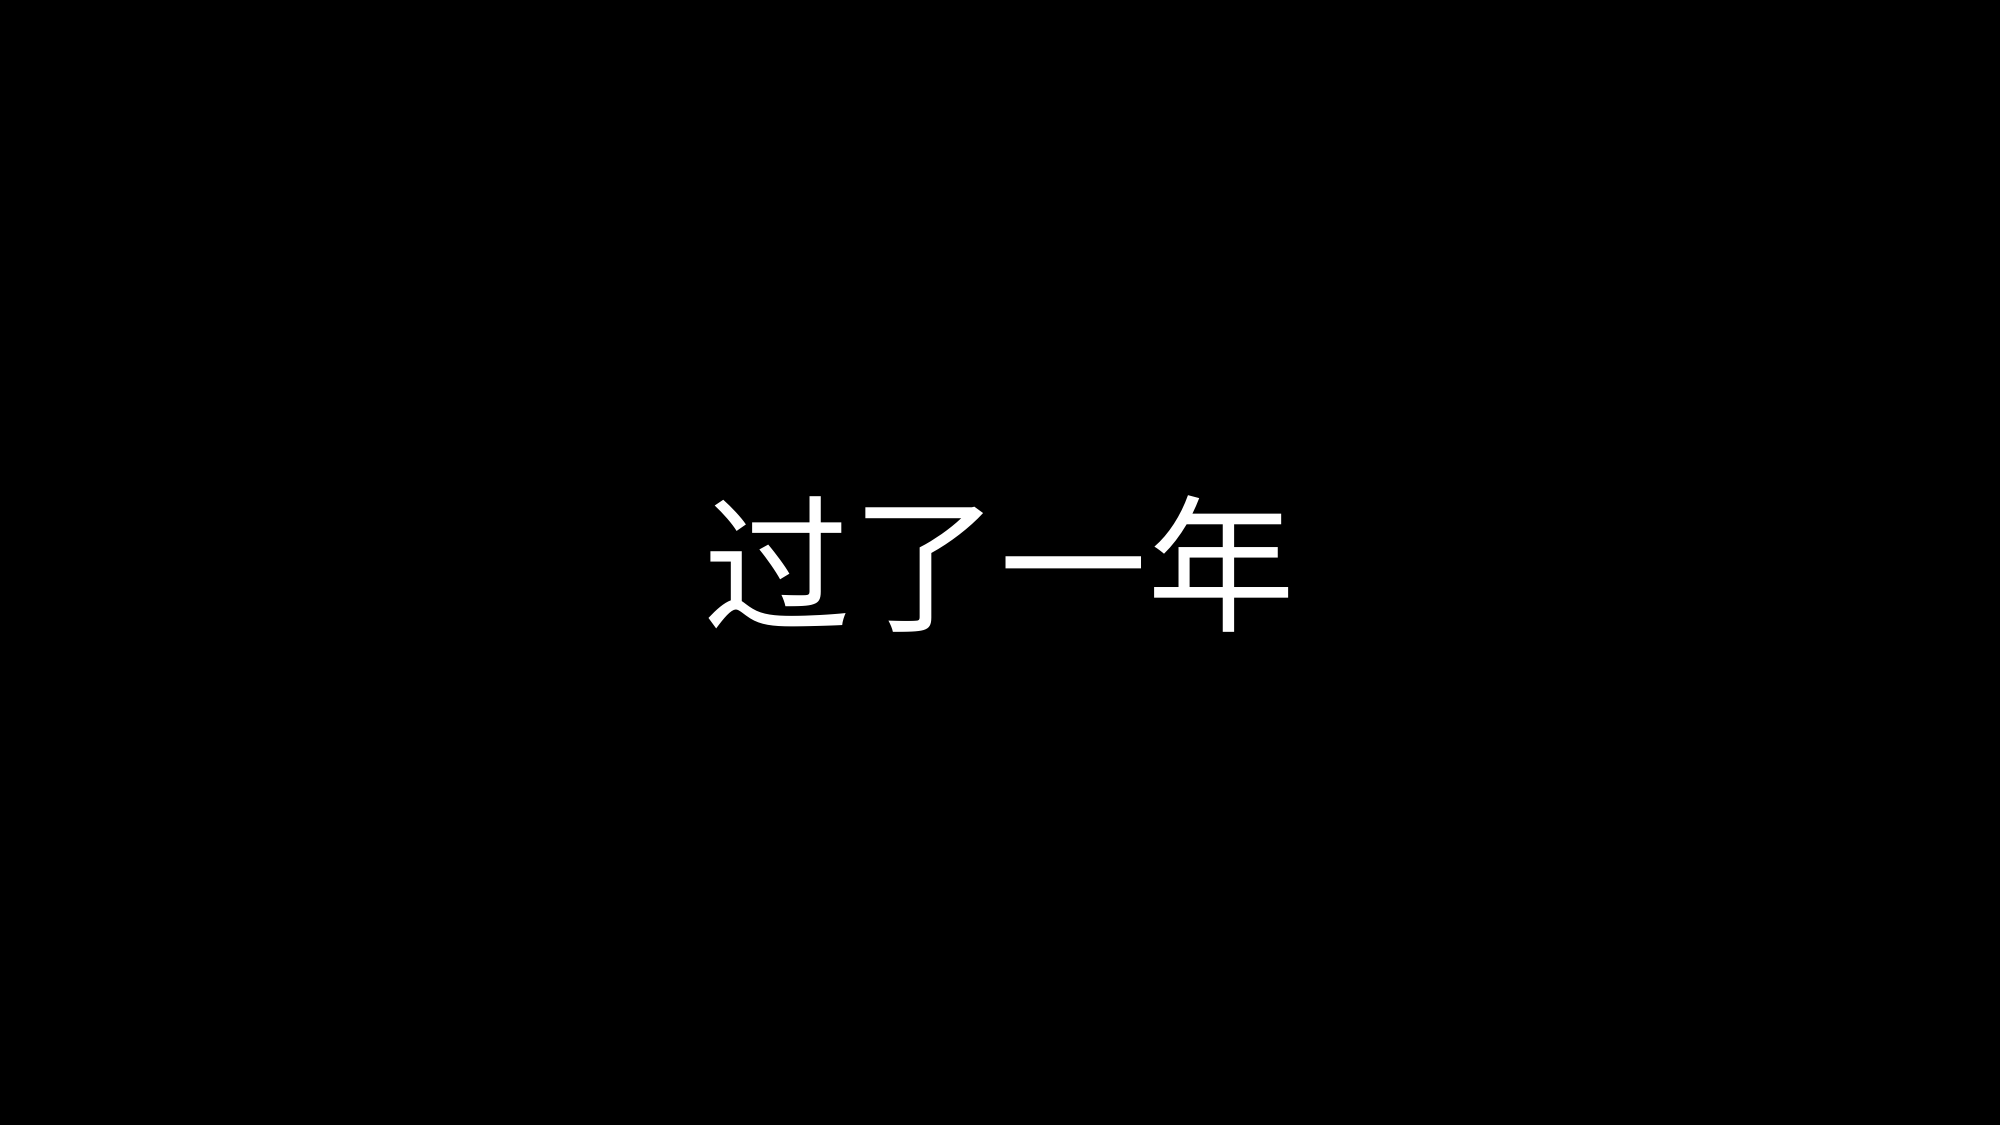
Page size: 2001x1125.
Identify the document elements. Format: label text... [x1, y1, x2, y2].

text_box 过了一年 [408, 465, 1592, 658]
